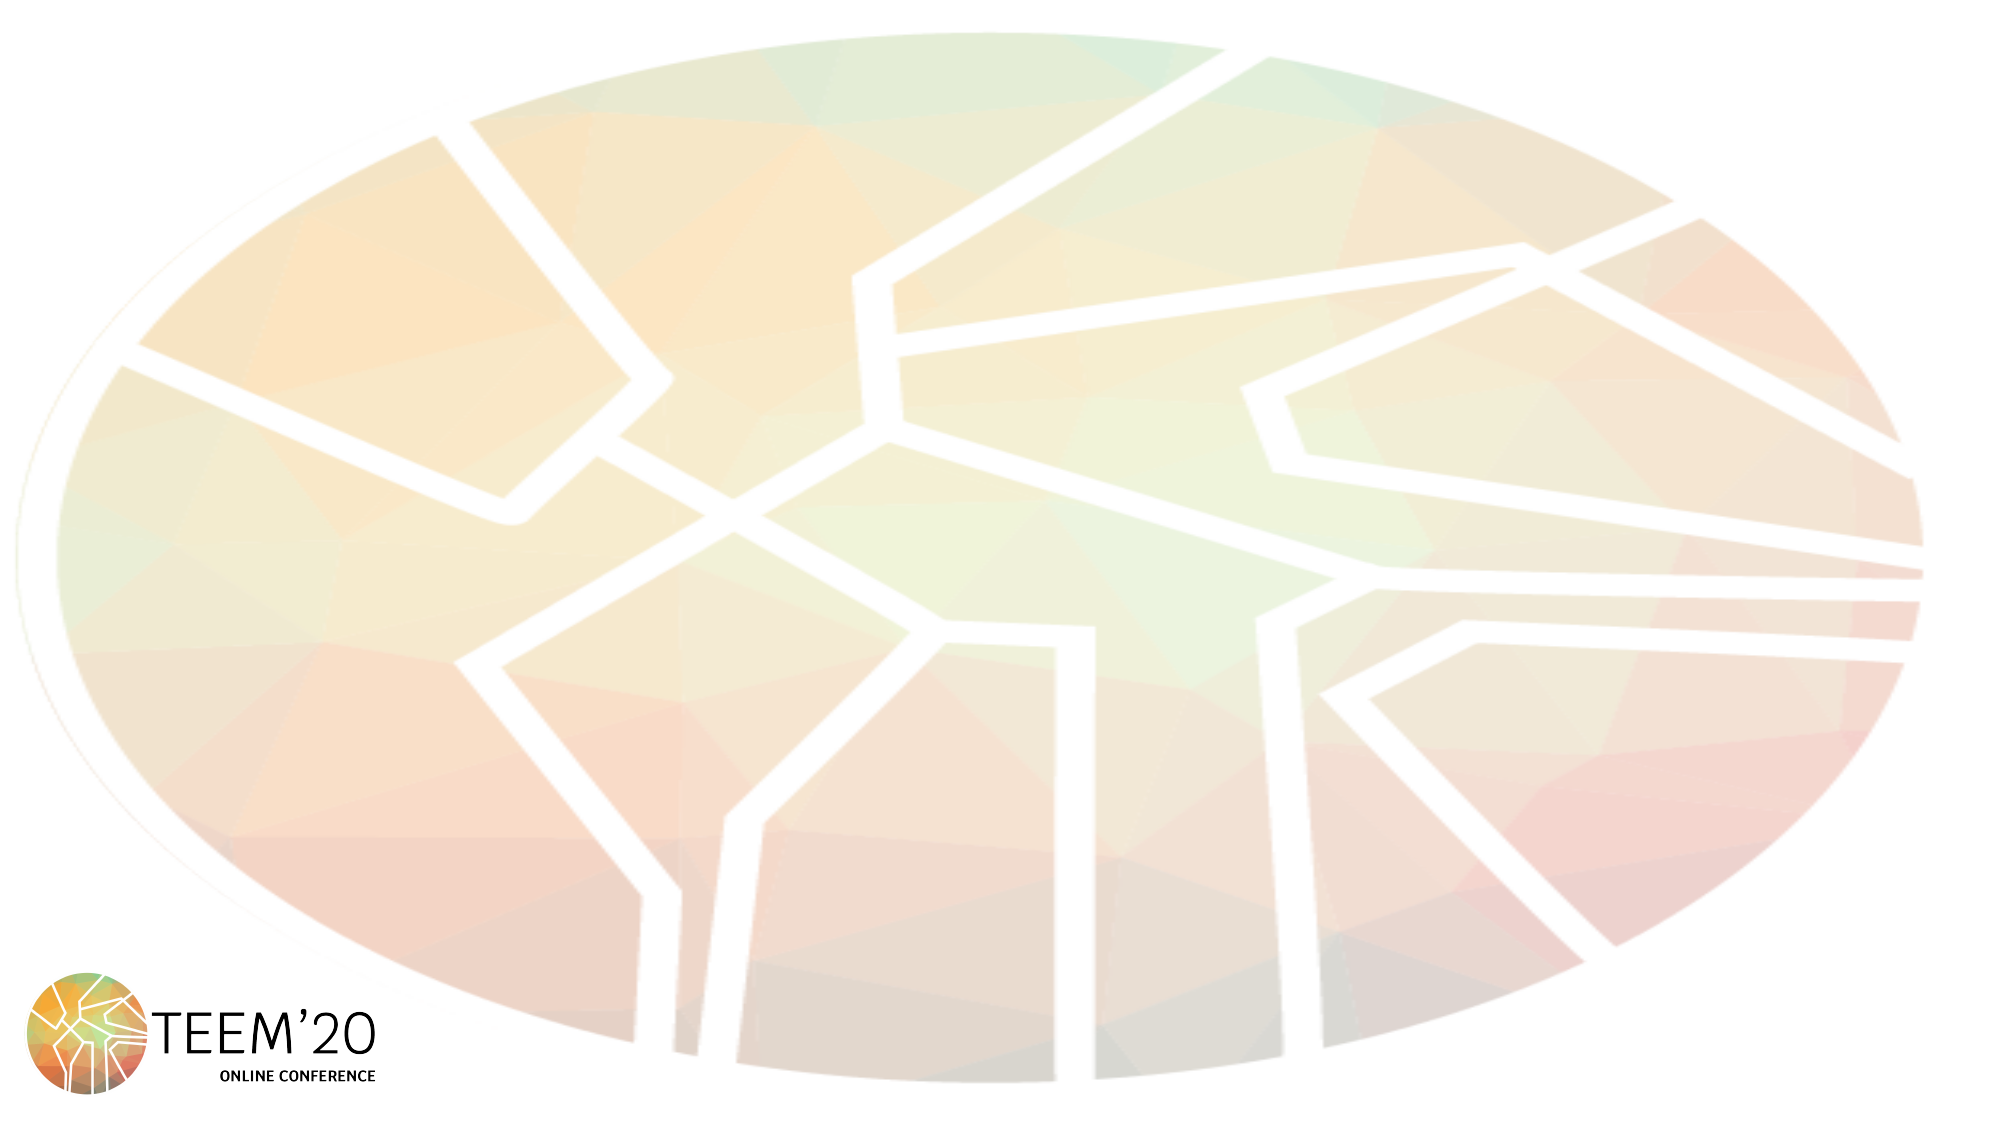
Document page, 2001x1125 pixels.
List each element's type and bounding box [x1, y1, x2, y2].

picture [17, 960, 385, 1107]
